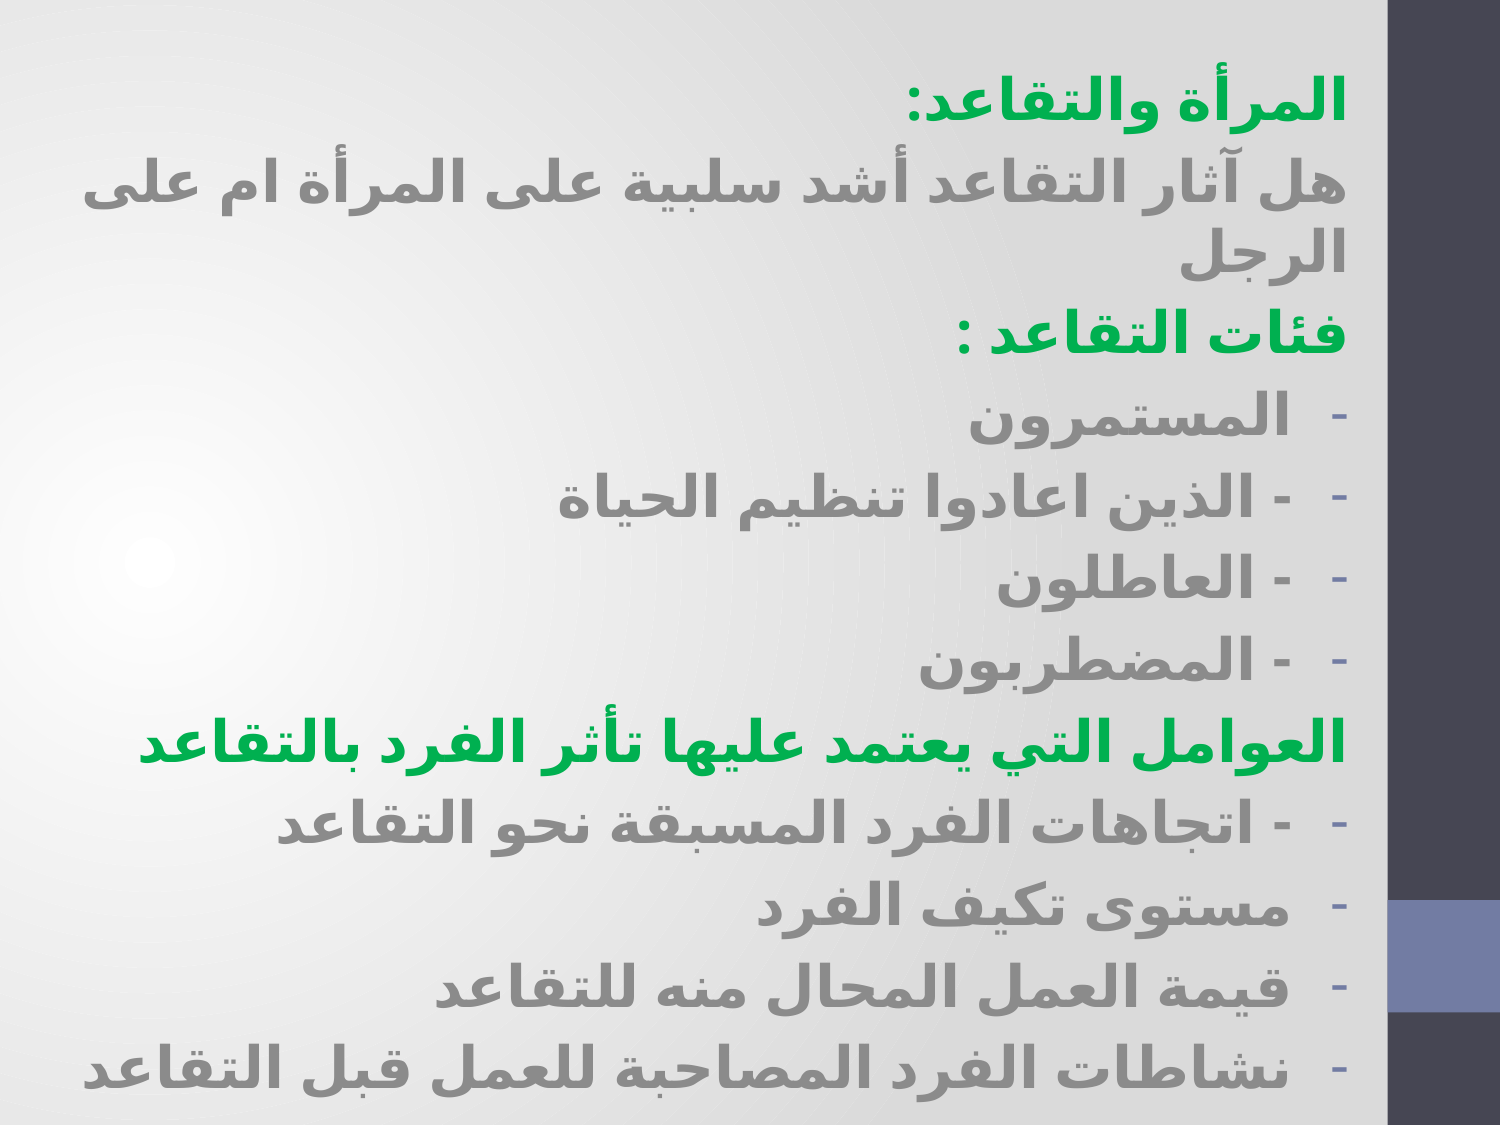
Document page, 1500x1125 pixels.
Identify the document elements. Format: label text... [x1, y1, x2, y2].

subtitle المرأة والتقاعد: هل آثار التقاعد أشد سلبية على المرأة ام على الرجل فئات التقاعد : المستمرون - الذين اعادوا تنظيم الحياة - العاطلون - المضطربون العوامل التي يعتمد عليها تأثر الفرد بالتقاعد - اتجاهات الفرد المسبقة نحو التقاعد مستوى تكيف الفرد قيمة العمل المحال منه للتقاعد نشاطات الفرد المصاحبة للعمل قبل التقاعد [41, 54, 1365, 1083]
